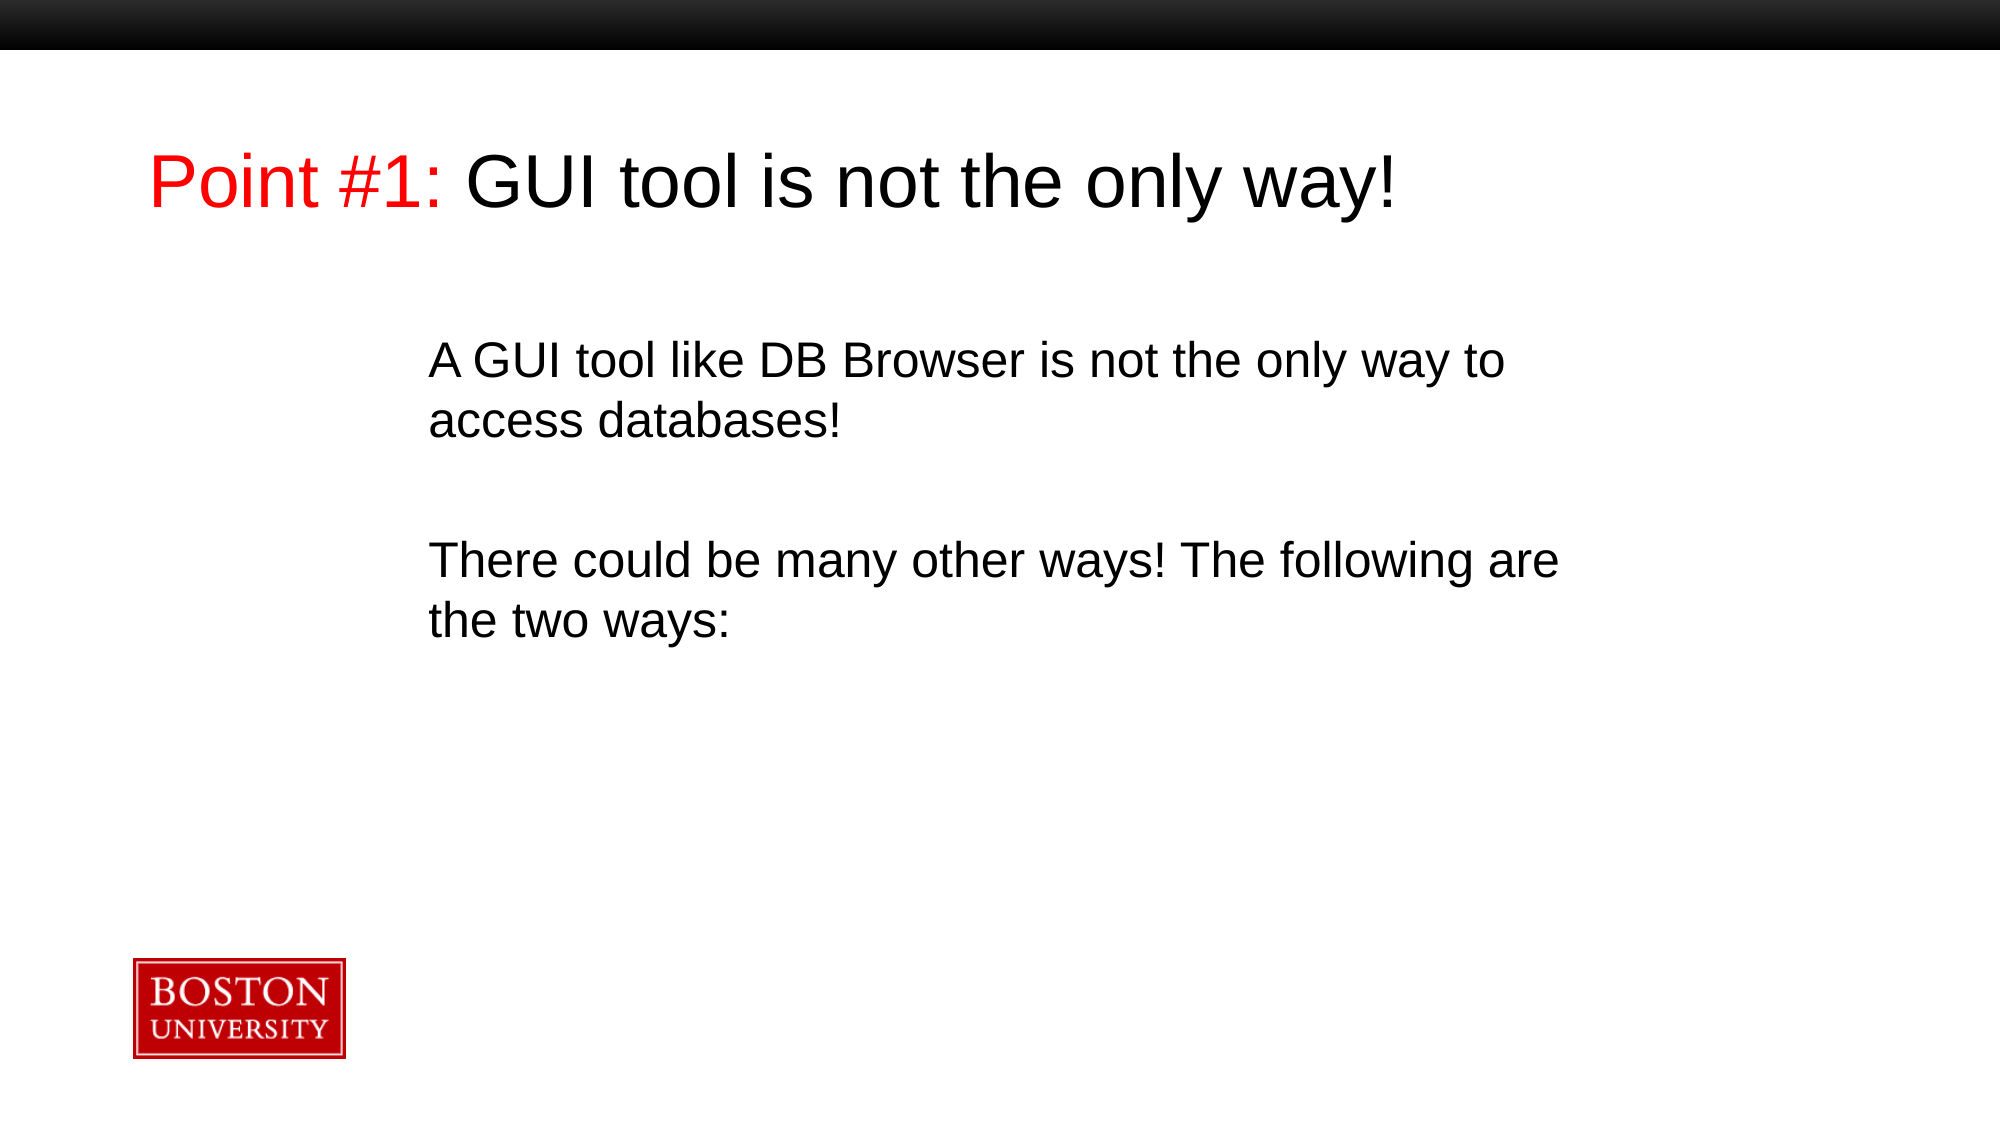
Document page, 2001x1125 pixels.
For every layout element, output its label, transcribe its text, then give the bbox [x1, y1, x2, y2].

picture [133, 958, 346, 1059]
title Point #1: GUI tool is not the only way! [133, 125, 1867, 238]
list A GUI tool like DB Browser is not the only way to access databases! There could be many other ways! The following are the two ways: [413, 320, 1649, 938]
